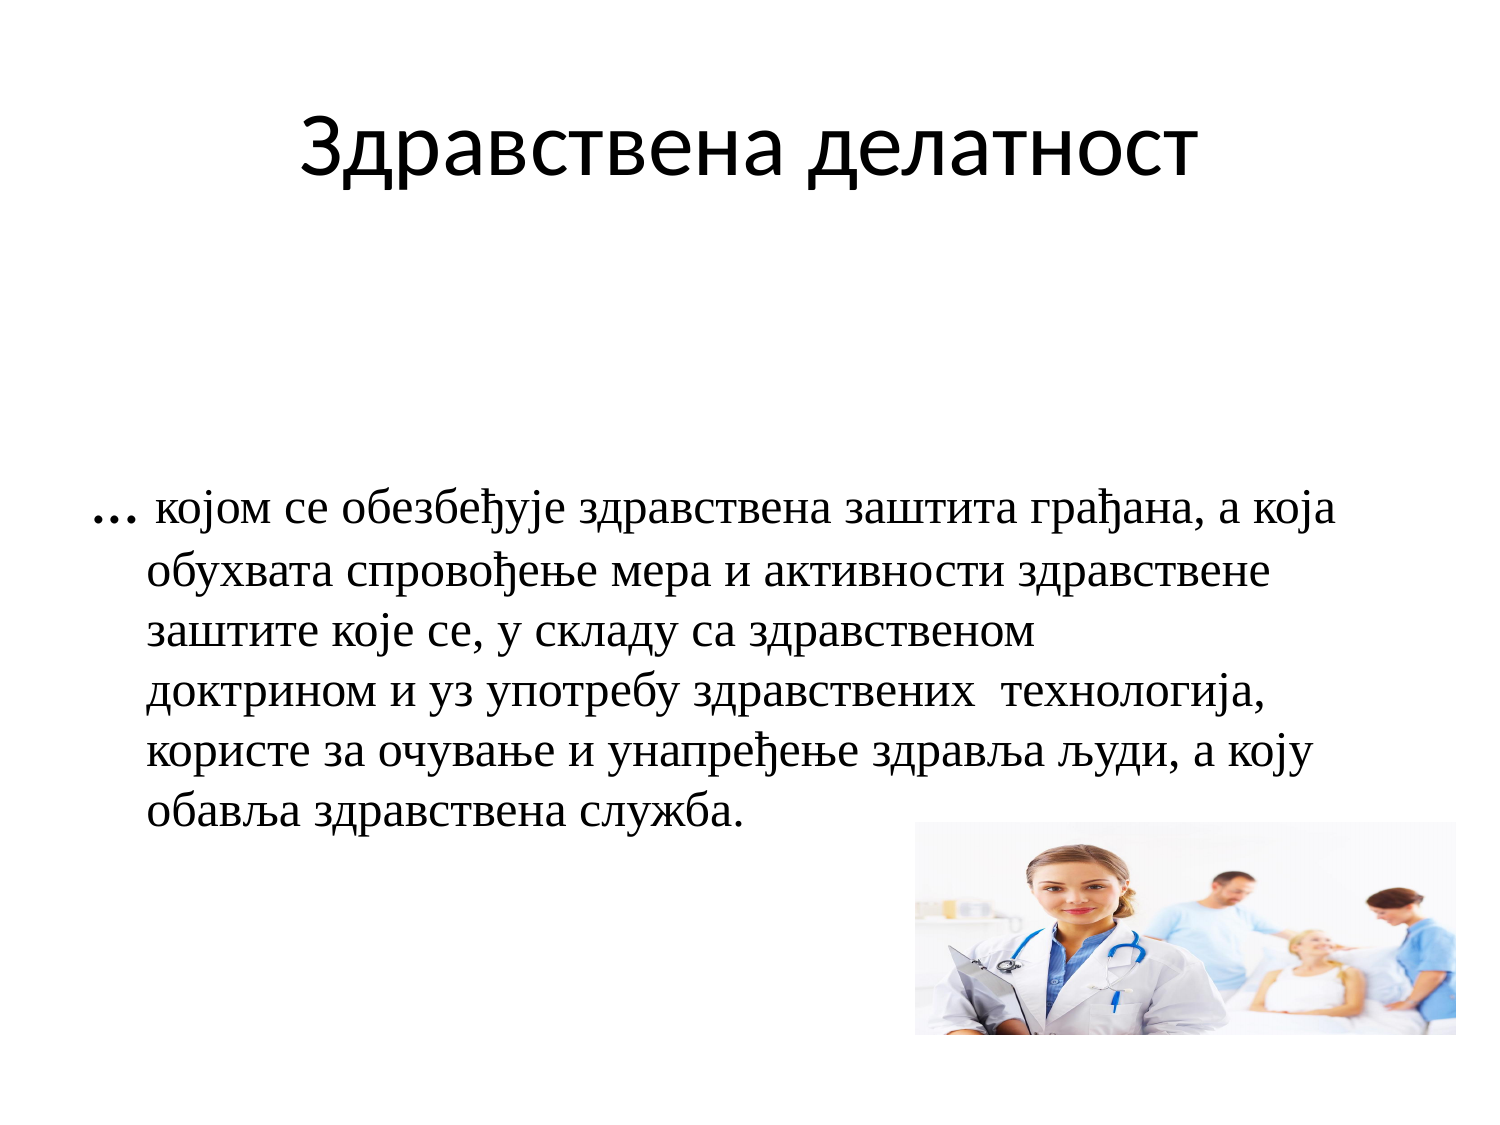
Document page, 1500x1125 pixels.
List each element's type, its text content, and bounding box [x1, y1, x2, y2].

title Здравствена делатност [75, 45, 1425, 233]
list ... којом се обезбеђује здравствена заштита грађана, а која обухвата спровођење мера и активности здравствене заштите које се, у складу са здравственом доктрином и уз употребу здравствених технологија, користе за очување и унапређење здравља људи, а коју обавља здравствена служба. [75, 262, 1425, 1005]
picture [915, 822, 1456, 1036]
